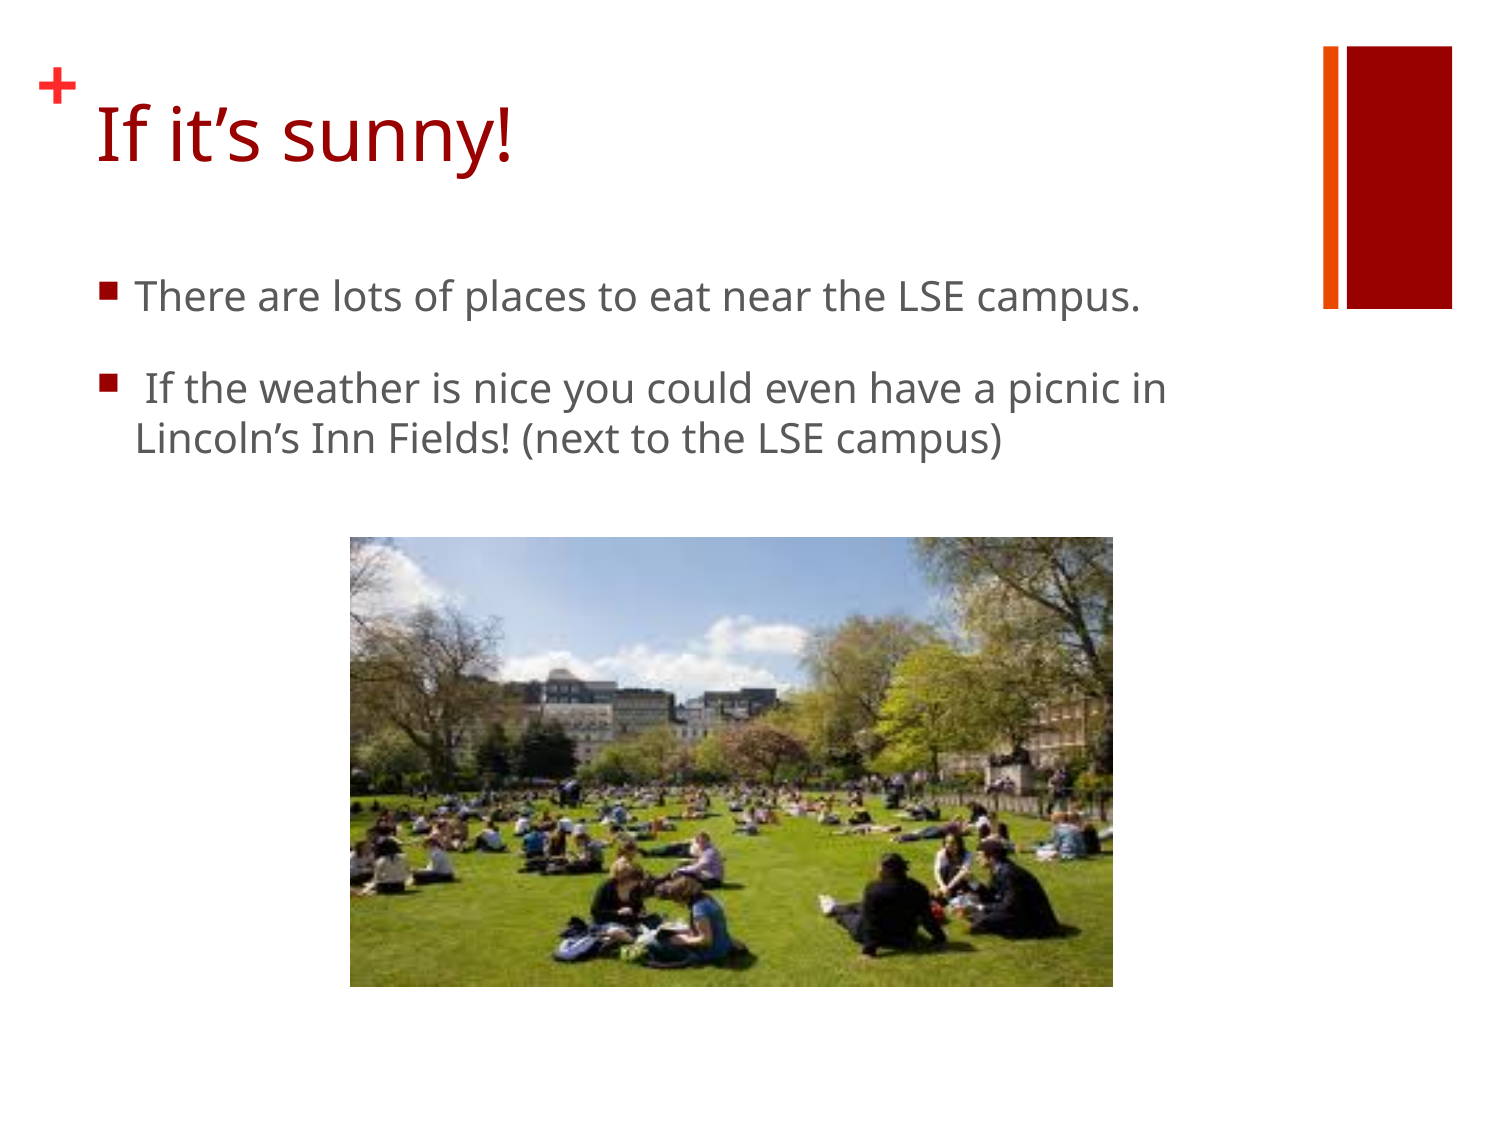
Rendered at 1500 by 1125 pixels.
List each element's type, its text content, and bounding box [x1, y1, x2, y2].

title If it’s sunny! [81, 79, 1322, 262]
list There are lots of places to eat near the LSE campus. If the weather is nice you could even have a picnic in Lincoln’s Inn Fields! (next to the LSE campus) [81, 262, 1322, 1005]
picture [349, 536, 1113, 988]
